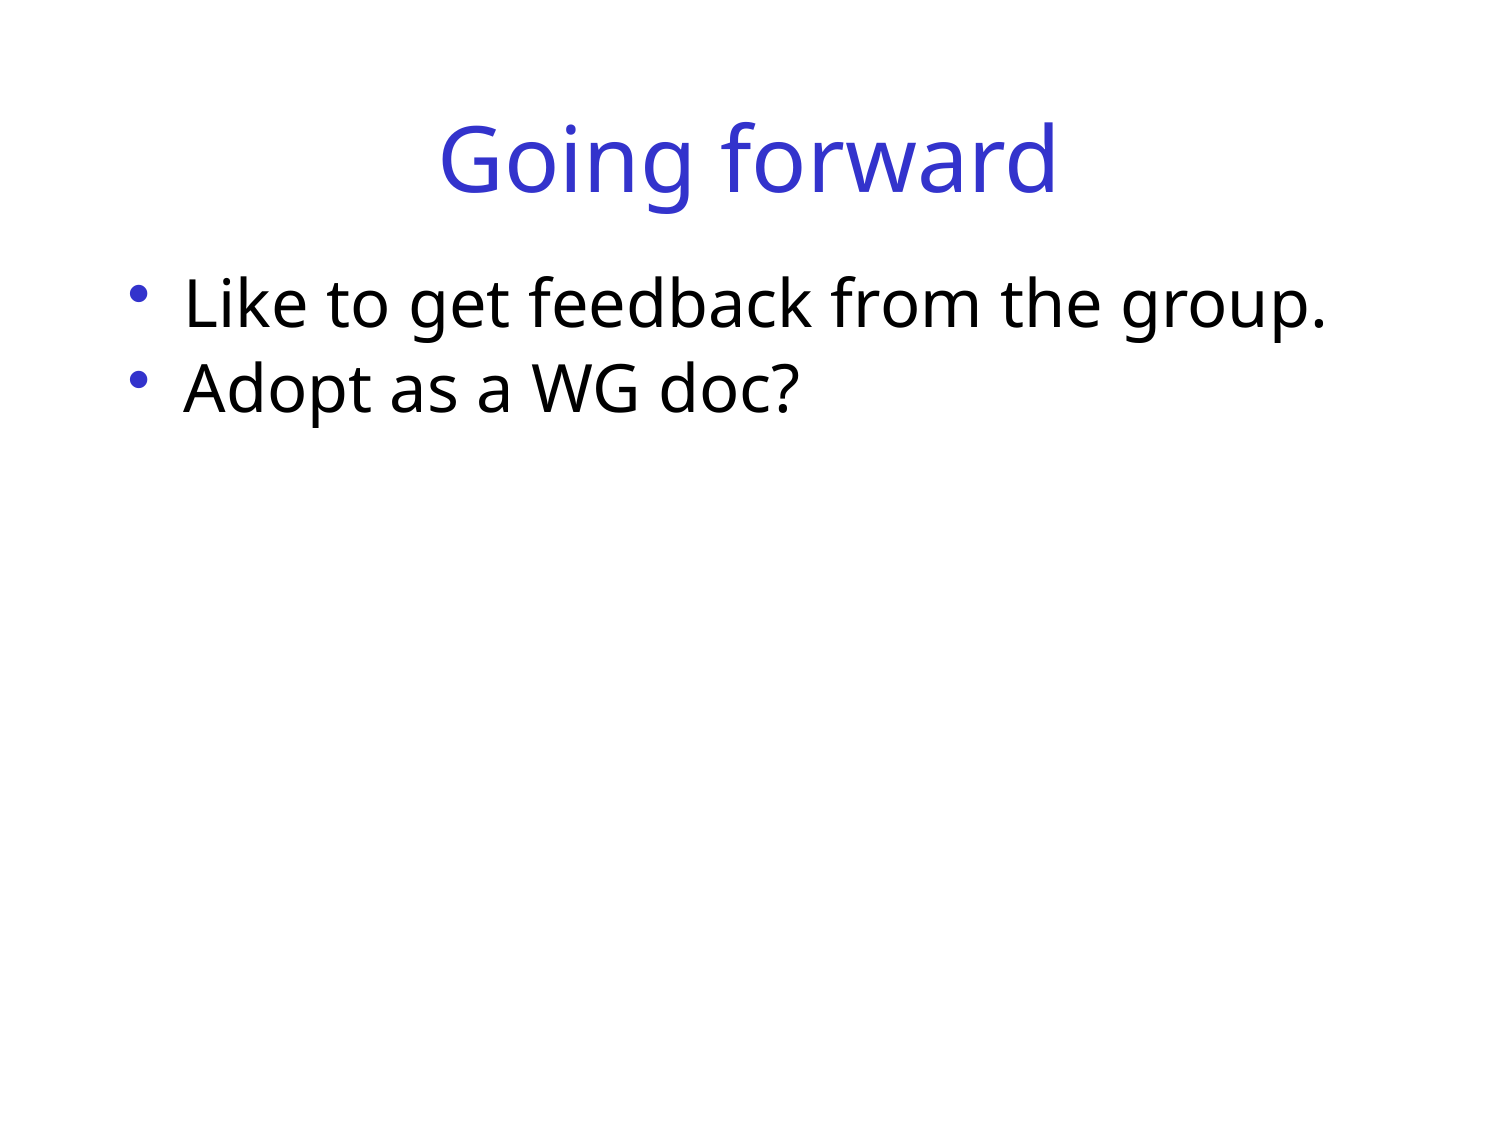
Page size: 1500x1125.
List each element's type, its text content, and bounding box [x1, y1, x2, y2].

list Like to get feedback from the group. Adopt as a WG doc? [112, 262, 1426, 1026]
title Going forward [112, 62, 1388, 251]
